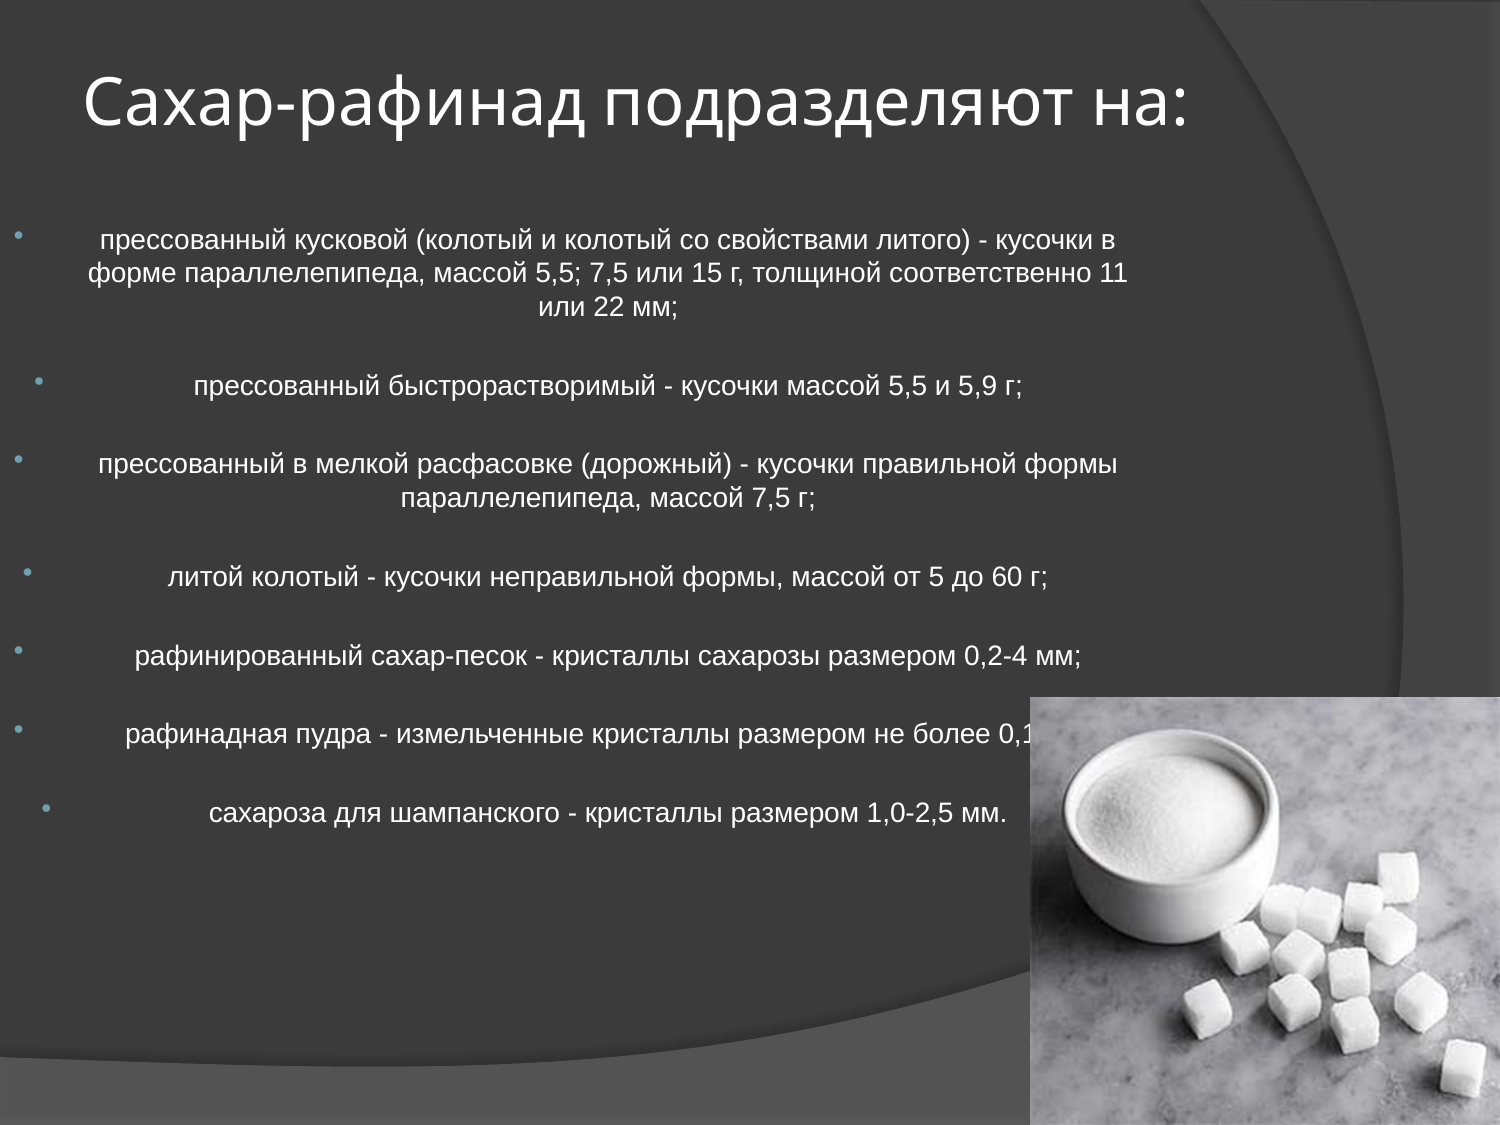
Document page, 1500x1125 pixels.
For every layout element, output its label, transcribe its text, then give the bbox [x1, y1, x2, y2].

picture [1030, 697, 1500, 1125]
title Сахар-рафинад подразделяют на: [75, 45, 1300, 233]
list прессованный кусковой (колотый и колотый со свойствами литого) - кусочки в форме параллелепипеда, массой 5,5; 7,5 или 15 г, толщиной соответственно 11 или 22 мм; прессованный быстрорастворимый - кусочки массой 5,5 и 5,9 г; прессованный в мелкой расфасовке (дорожный) - кусочки правильной формы параллелепипеда, массой 7,5 г; литой колотый - кусочки неправильной формы, массой от 5 до 60 г; рафинированный сахар-песок - кристаллы сахарозы размером 0,2-4 мм; рафинадная пудра - измельченные кристаллы размером не более 0,1 мм; сахароза для шампанского - кристаллы размером 1,0-2,5 мм. [0, 174, 1152, 846]
